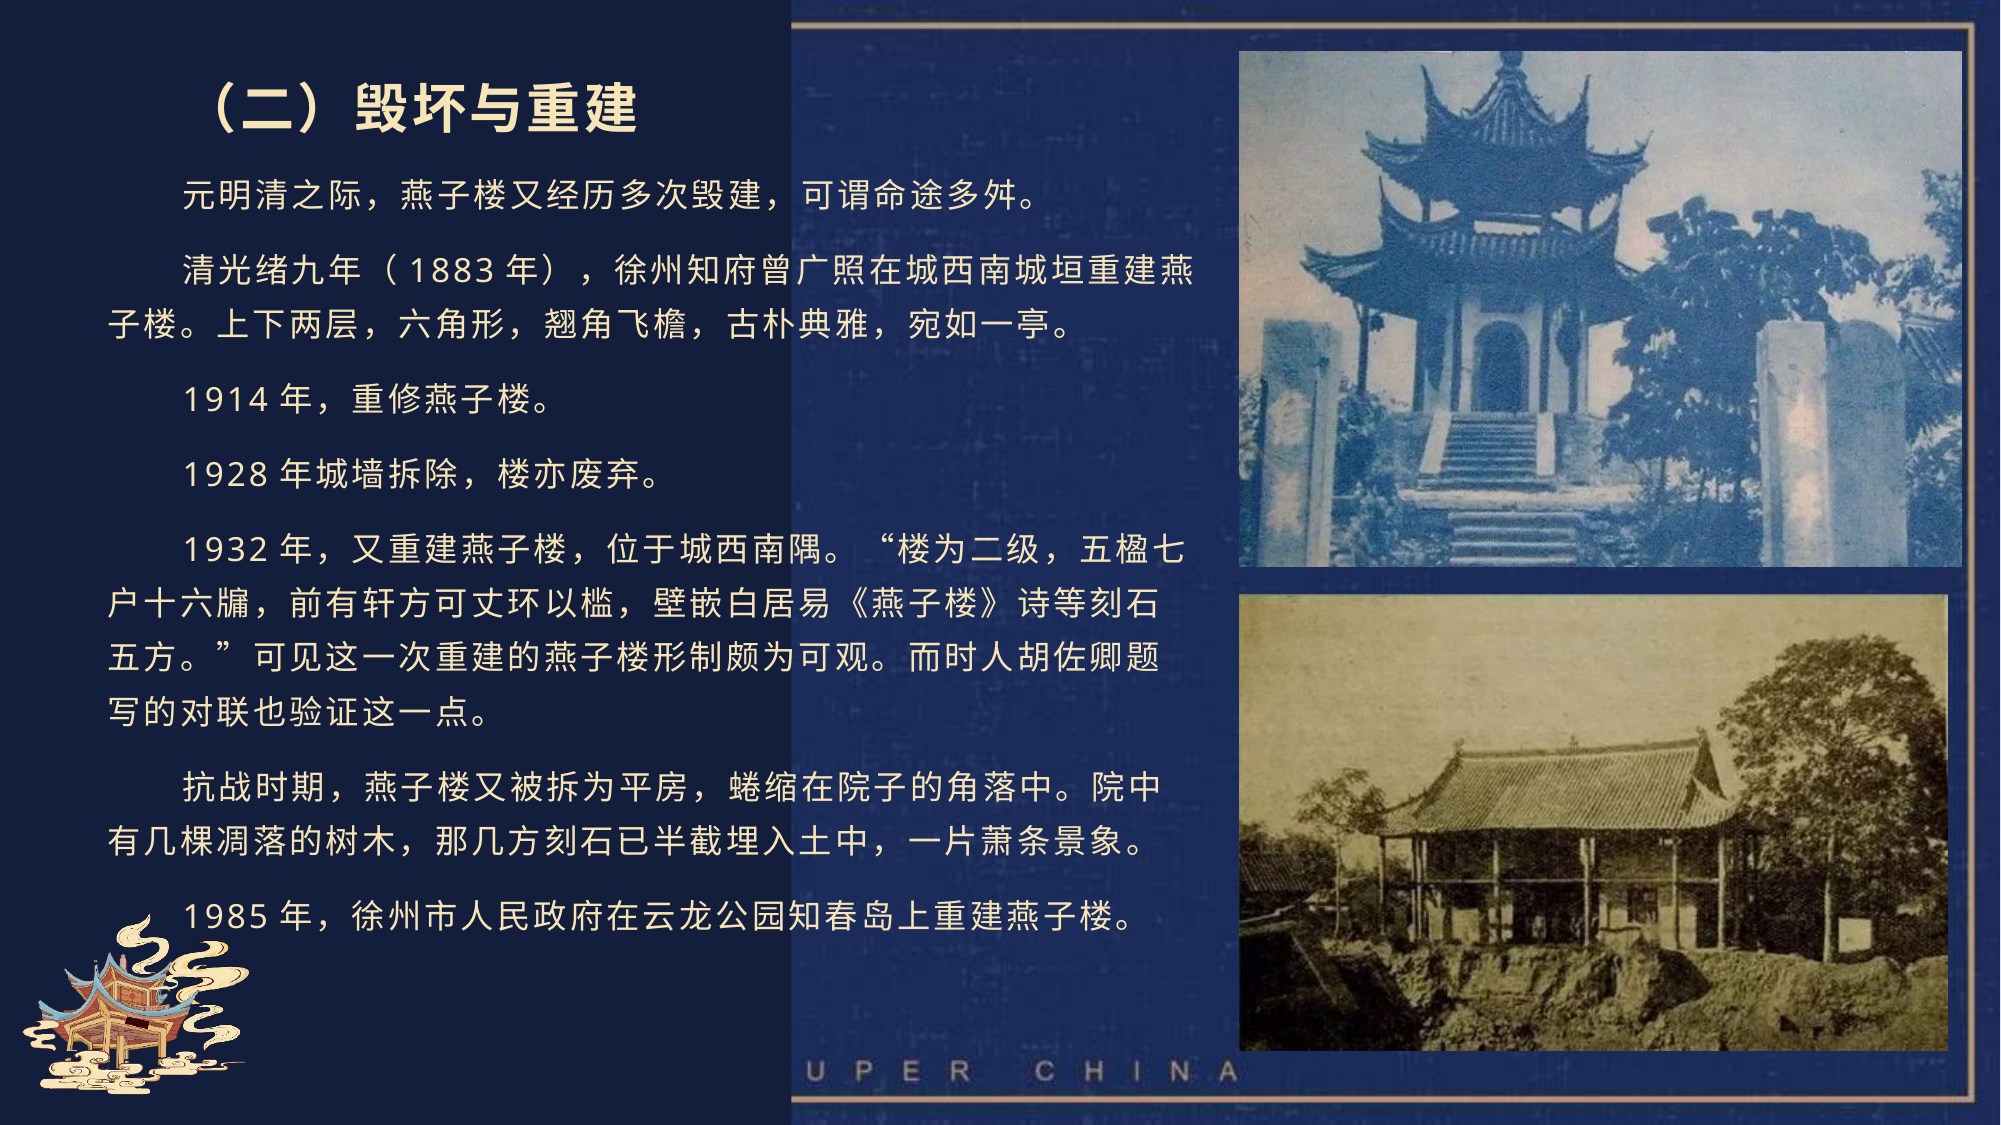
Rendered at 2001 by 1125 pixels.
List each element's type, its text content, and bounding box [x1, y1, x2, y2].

list （二）毁坏与重建 元明清之际，燕子楼又经历多次毁建，可谓命途多舛。 清光绪九年（1883年），徐州知府曾广照在城西南城垣重建燕子楼。上下两层，六角形，翘角飞檐，古朴典雅，宛如一亭。 1914年，重修燕子楼。 1928年城墙拆除，楼亦废弃。 1932年，又重建燕子楼，位于城西南隅。“楼为二级，五楹七户十六牖，前有轩方可丈环以槛，壁嵌白居易《燕子楼》诗等刻石五方。”可见这一次重建的燕子楼形制颇为可观。而时人胡佐卿题写的对联也验证这一点。 抗战时期，燕子楼又被拆为平房，蜷缩在院子的角落中。院中有几棵凋落的树木，那几方刻石已半截埋入土中，一片萧条景象。 1985年，徐州市人民政府在云龙公园知春岛上重建燕子楼。 [91, 84, 1211, 1006]
picture [792, 0, 2001, 1125]
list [1239, 51, 1962, 567]
picture [22, 912, 253, 1098]
